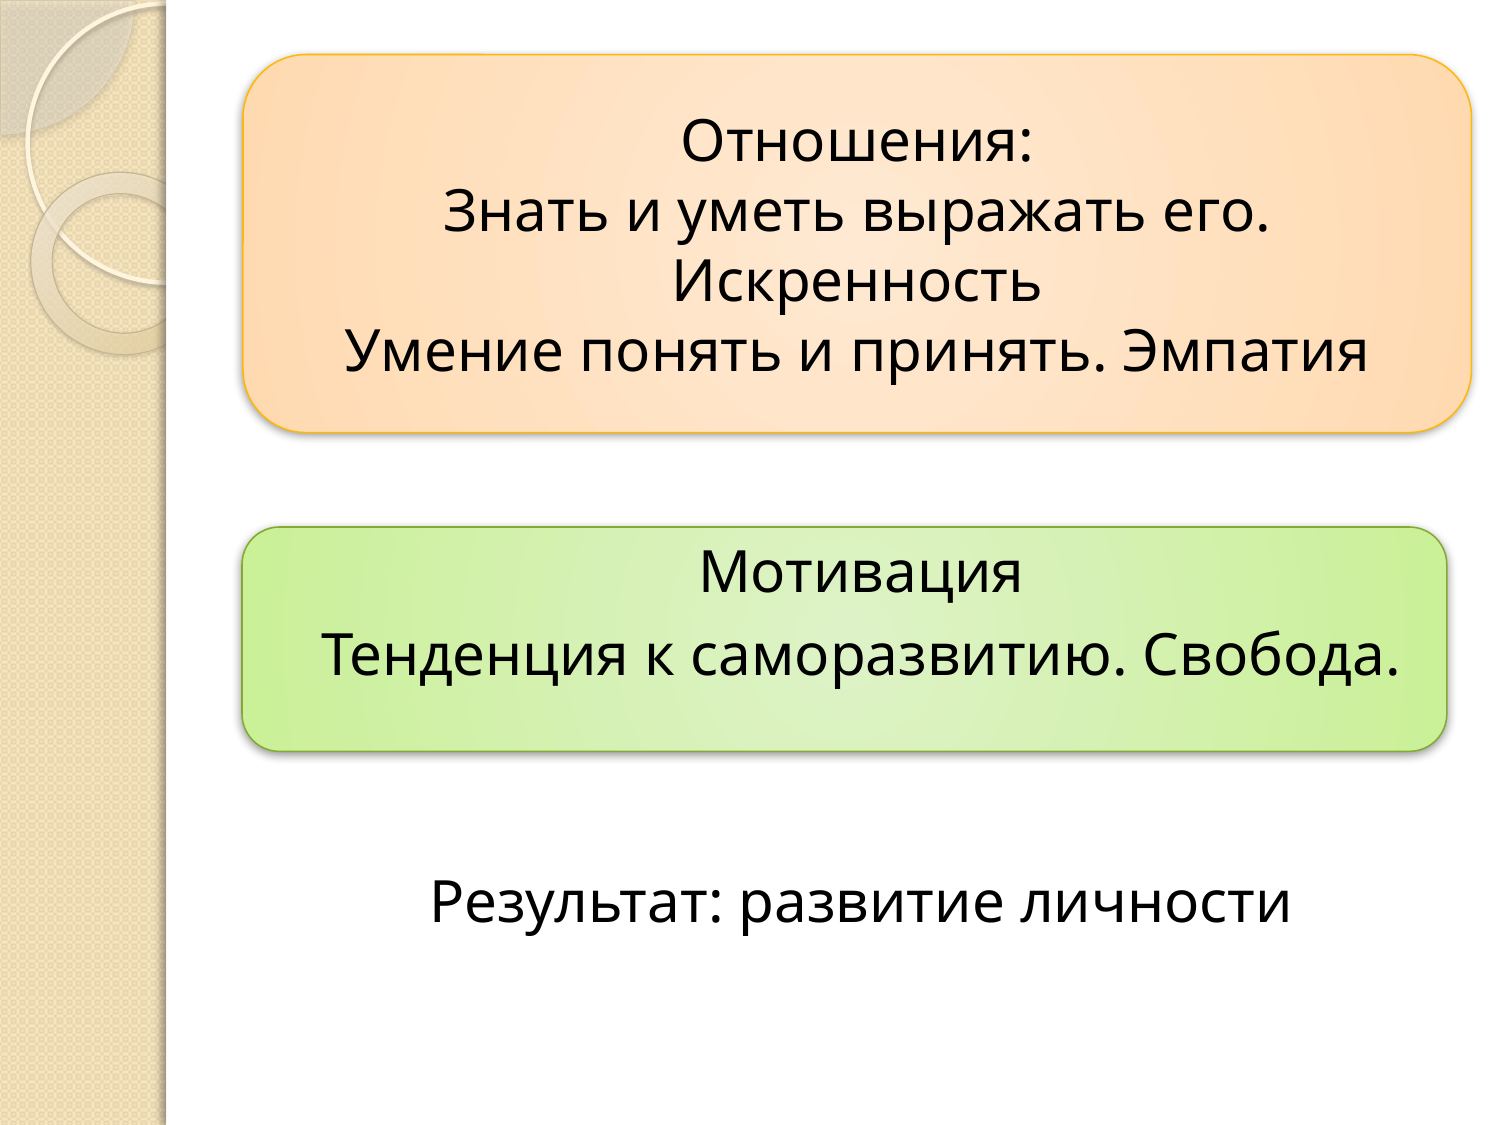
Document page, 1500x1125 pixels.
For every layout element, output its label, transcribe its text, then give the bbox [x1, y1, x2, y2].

list Мотивация Тенденция к саморазвитию. Свобода. Результат: развитие личности [243, 527, 1466, 976]
title [235, 383, 245, 409]
title [235, 45, 1466, 110]
text_box Отношения: Знать и уметь выражать его. Искренность Умение понять и принять. Эмпатия [242, 53, 1473, 434]
